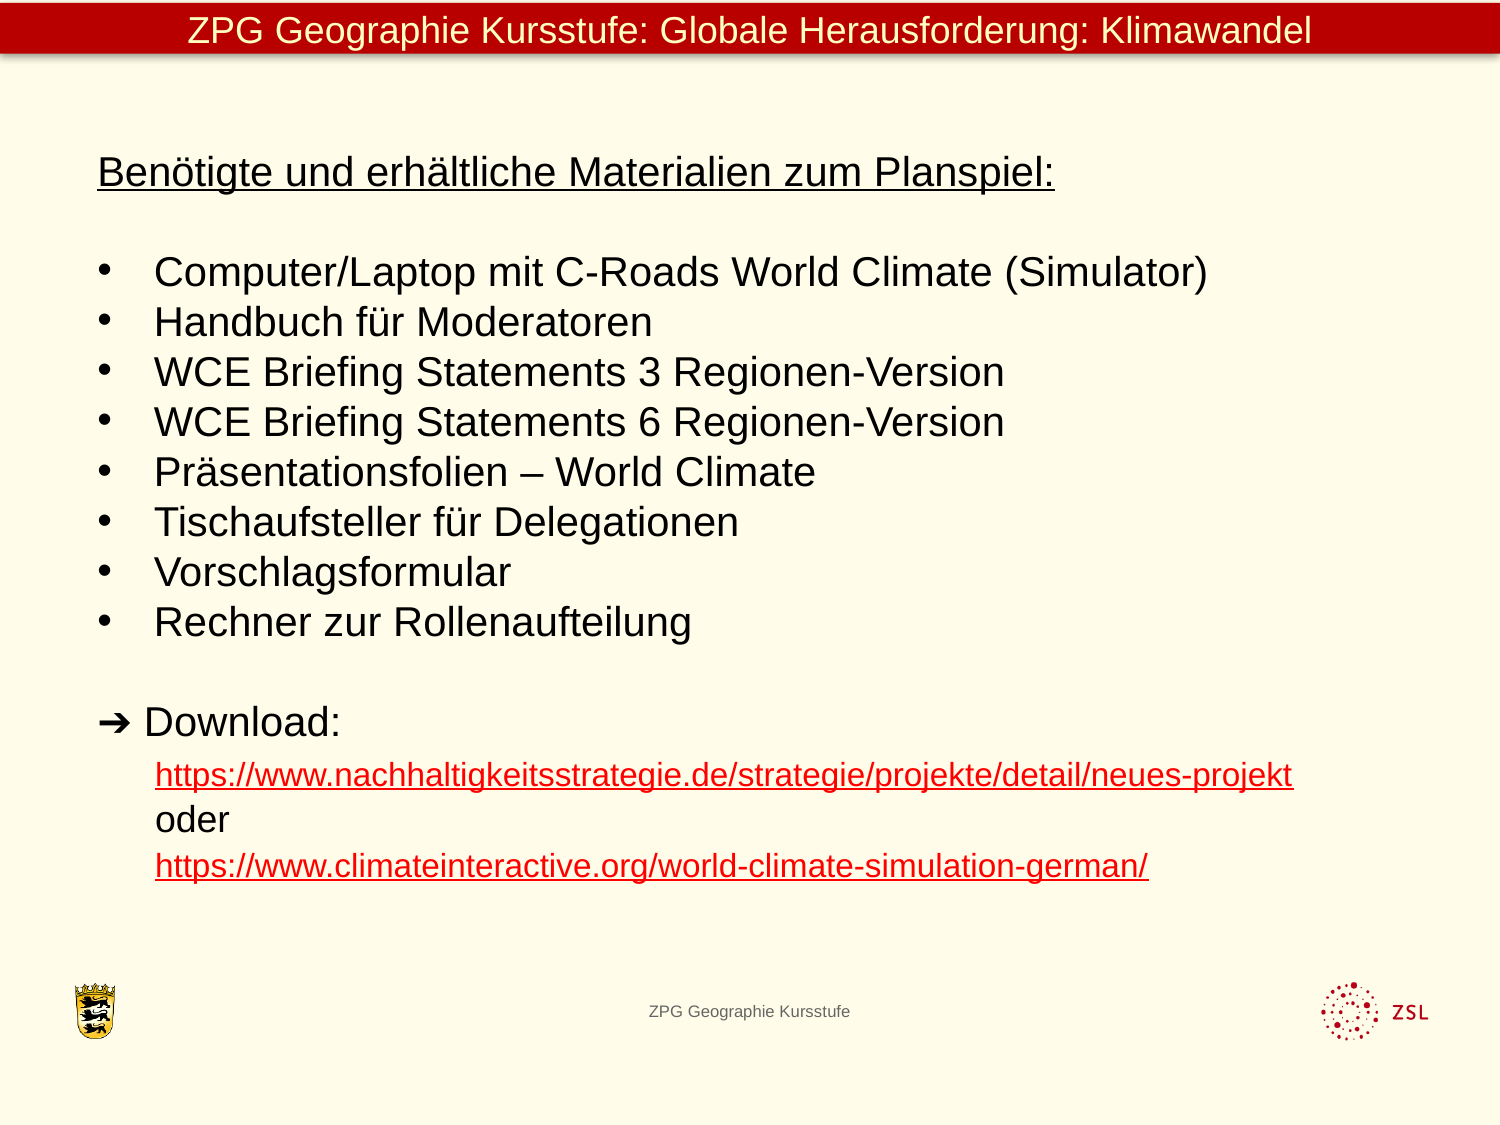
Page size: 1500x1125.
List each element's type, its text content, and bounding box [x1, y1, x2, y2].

text_box Benötigte und erhältliche Materialien zum Planspiel: Computer/Laptop mit C-Roads World Climate (Simulator) Handbuch für Moderatoren WCE Briefing Statements 3 Regionen-Version WCE Briefing Statements 6 Regionen-Version Präsentationsfolien – World Climate Tischaufsteller für Delegationen Vorschlagsformular Rechner zur Rollenaufteilung ➔ Download: https://www.nachhaltigkeitsstrategie.de/strategie/projekte/detail/neues-projekt oder https://www.climateinteractive.org/world-climate-simulation-german/ [82, 137, 1418, 938]
picture [73, 981, 117, 1041]
picture [1320, 981, 1429, 1041]
